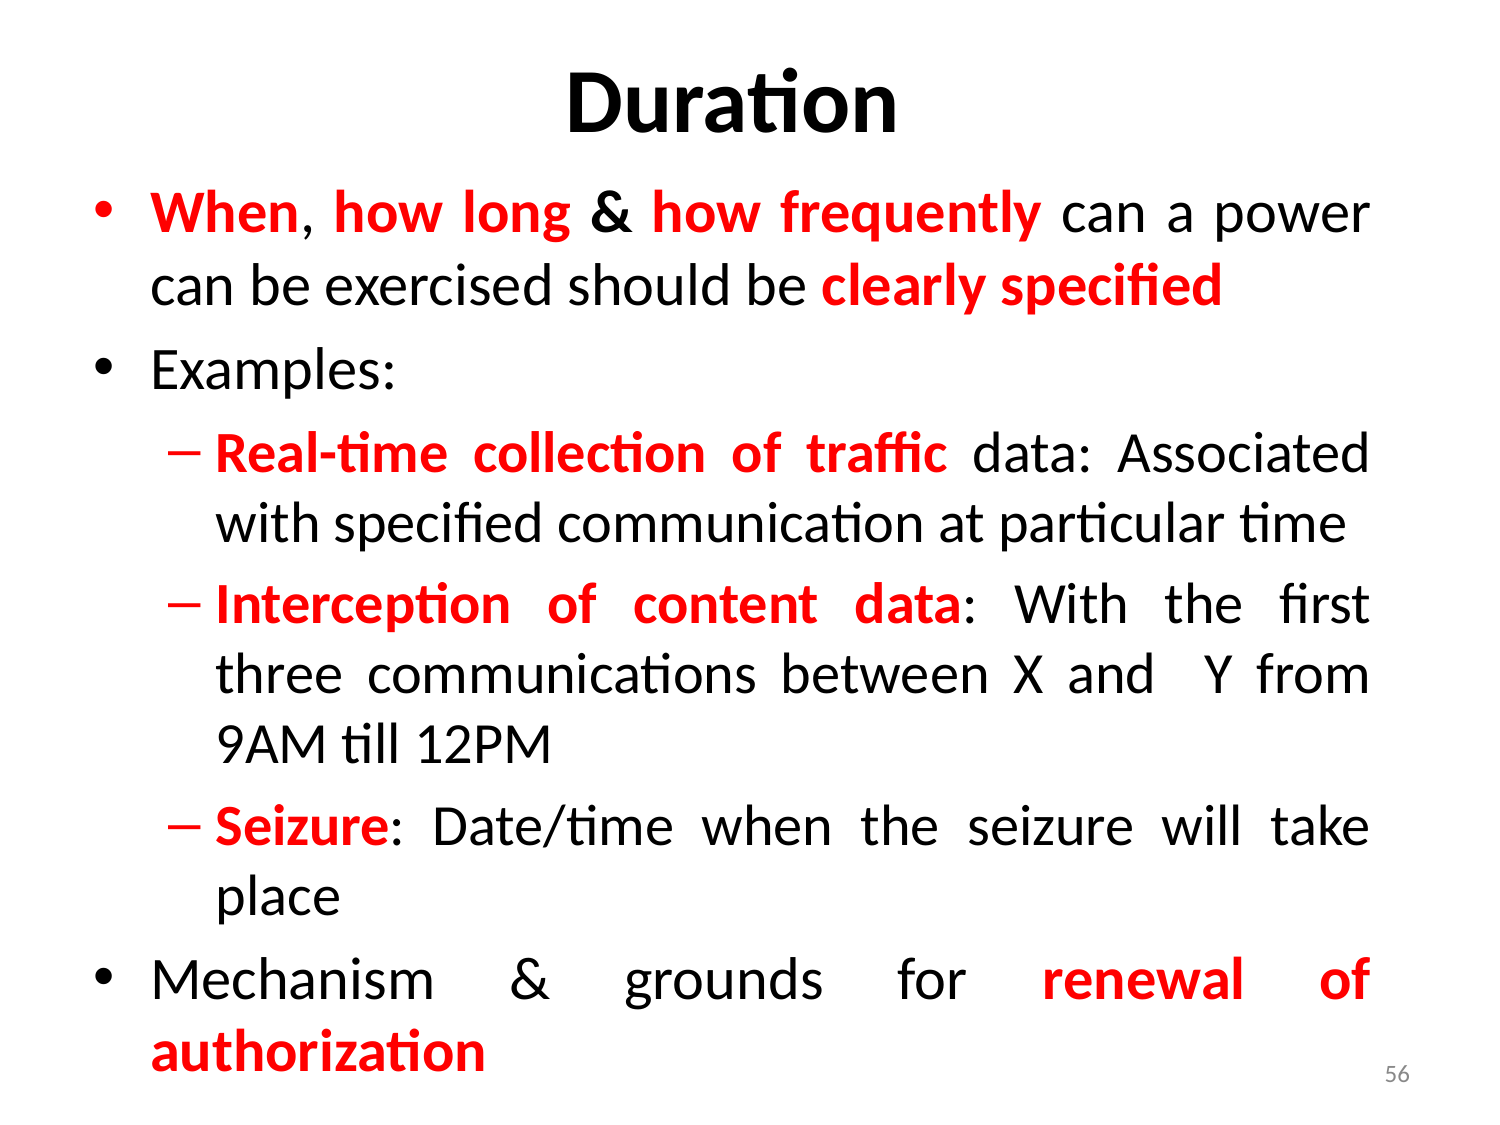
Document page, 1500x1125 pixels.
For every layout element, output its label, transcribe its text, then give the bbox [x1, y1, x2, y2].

text_box When, how long & how frequently can a power can be exercised should be clearly specified Examples: Real-time collection of traffic data: Associated with specified communication at particular time Interception of content data: With the first three communications between X and Y from 9AM till 12PM Seizure: Date/time when the seizure will take place Mechanism & grounds for renewal of authorization [78, 165, 1387, 936]
title Duration [57, 2, 1408, 190]
slide_number 56 [1074, 1042, 1425, 1103]
